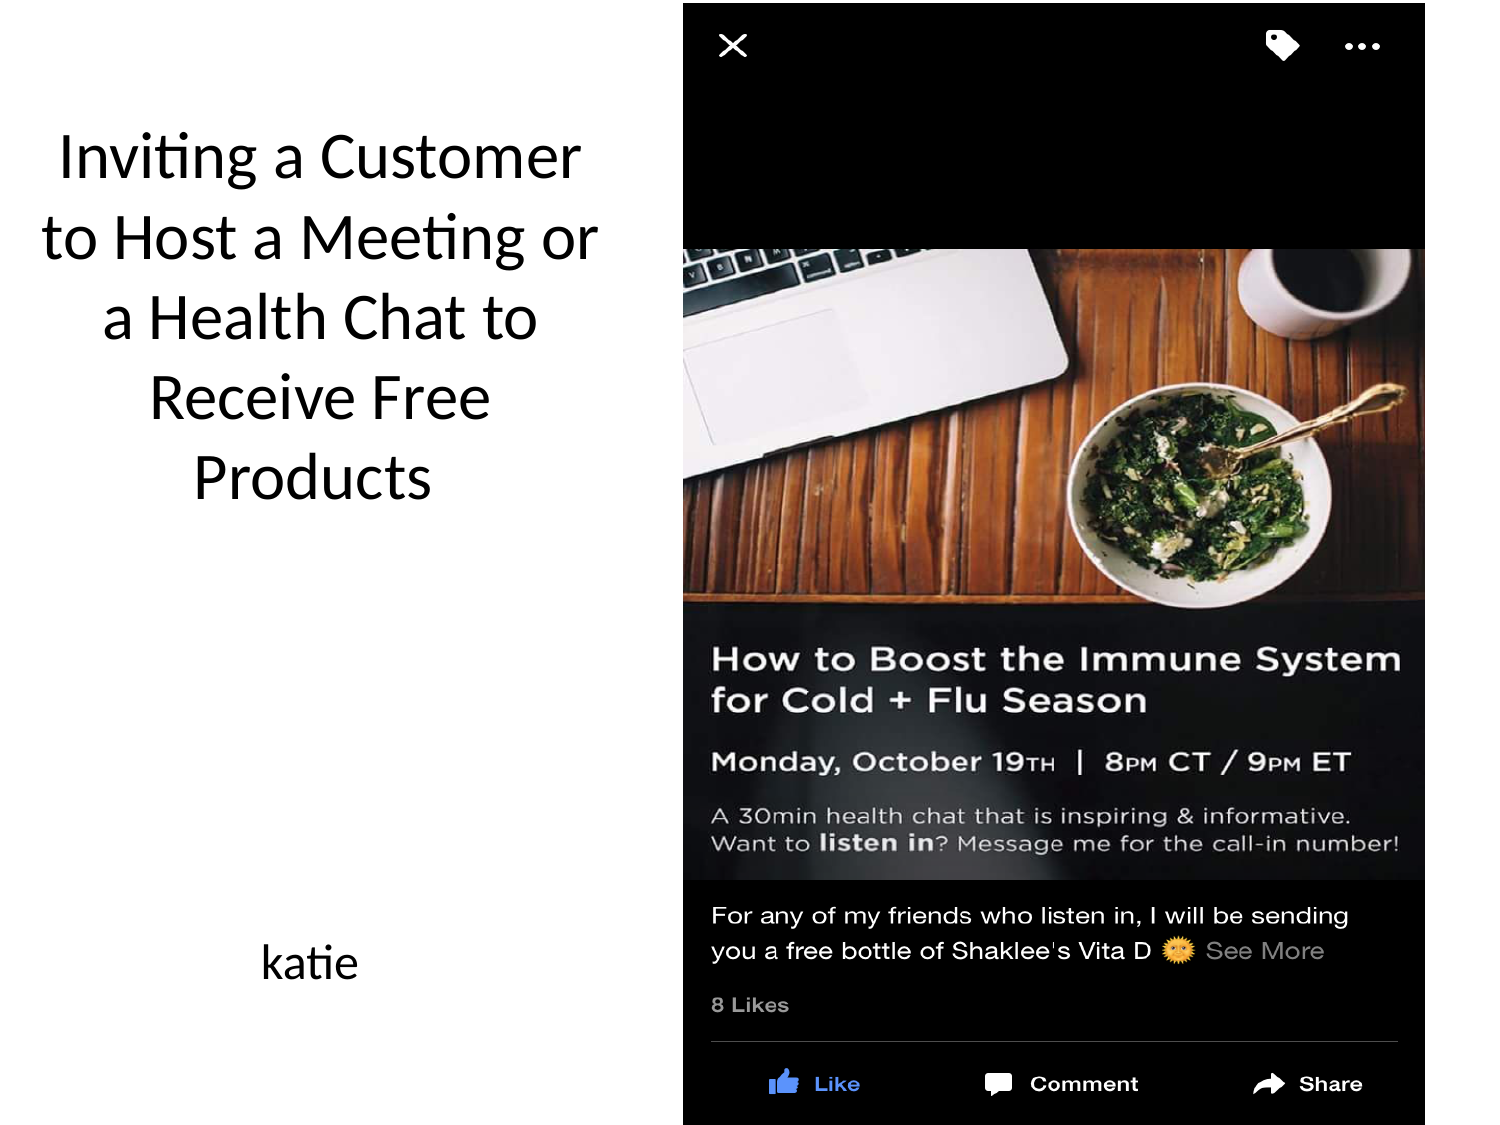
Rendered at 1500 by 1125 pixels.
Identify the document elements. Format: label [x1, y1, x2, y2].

list [0, 2, 1500, 1125]
